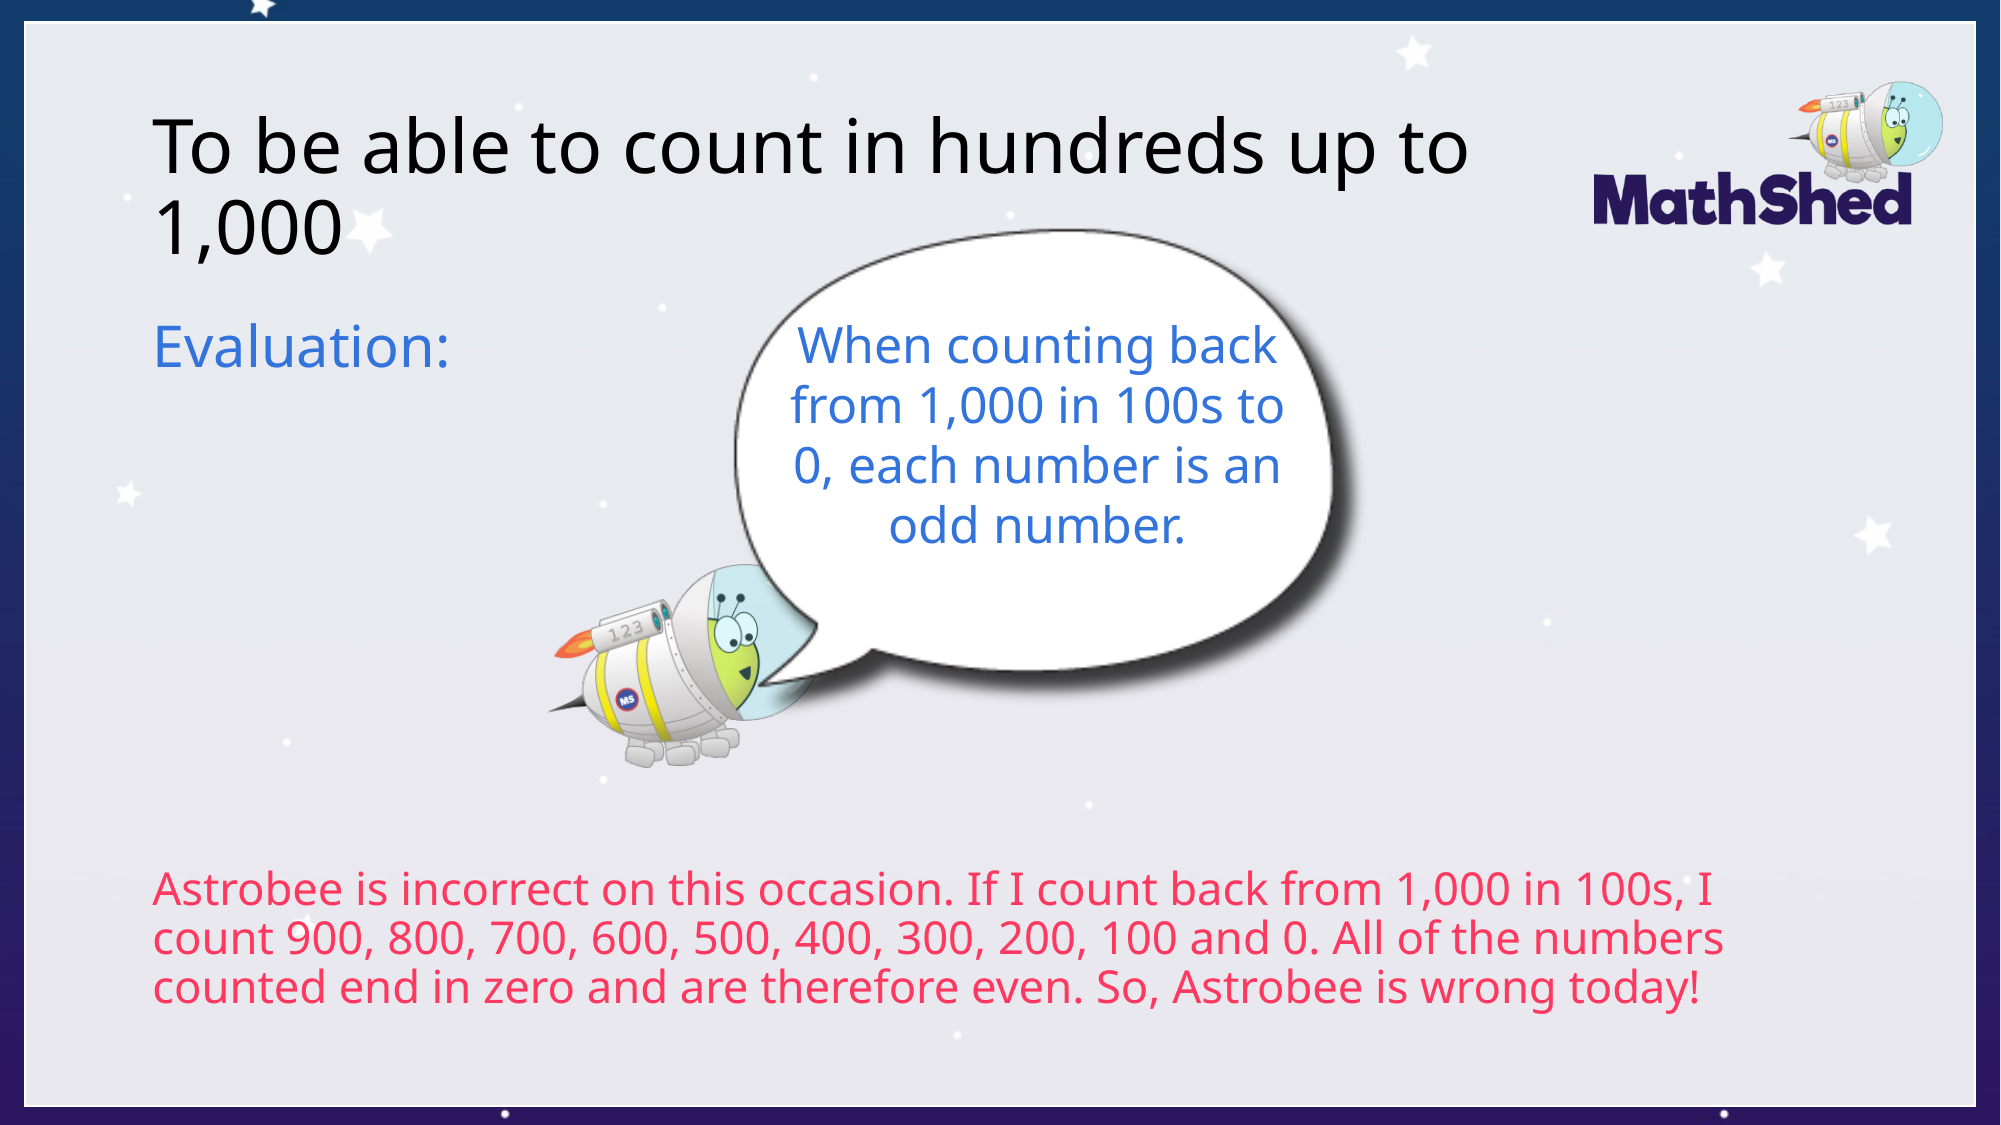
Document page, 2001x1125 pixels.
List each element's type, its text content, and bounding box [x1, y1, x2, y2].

title To be able to count in hundreds up to 1,000 [137, 81, 1578, 299]
picture [0, 0, 2001, 1125]
list Evaluation: Astrobee is incorrect on this occasion. If I count back from 1,000 in 100s, I count 900, 800, 700, 600, 500, 400, 300, 200, 100 and 0. All of the numbers counted end in zero and are therefore even. So, Astrobee is wrong today! [137, 309, 1863, 1024]
